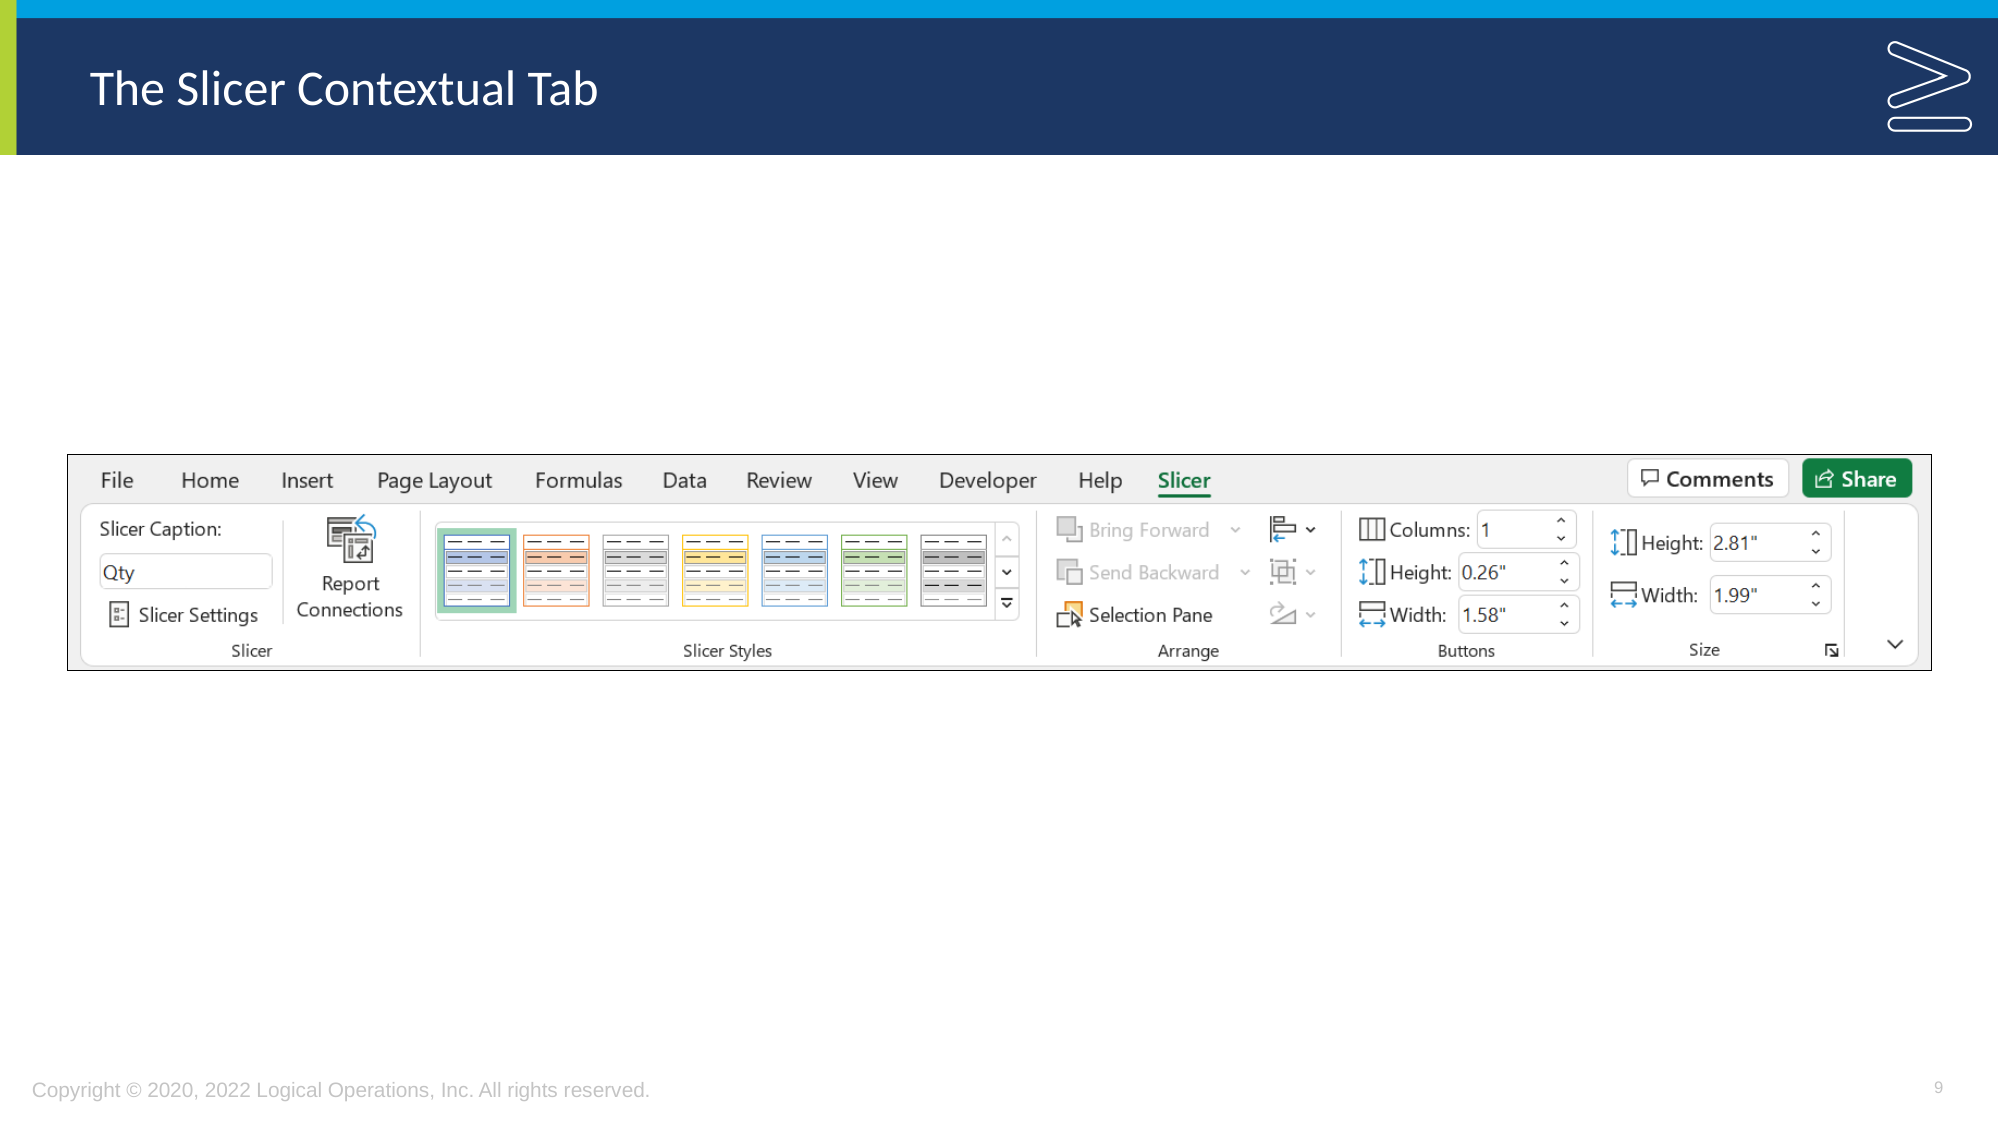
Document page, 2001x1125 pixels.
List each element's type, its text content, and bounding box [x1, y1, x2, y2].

picture [1850, 19, 1998, 155]
picture [67, 453, 1933, 672]
picture [0, 0, 74, 155]
slide_number 9 [1491, 1057, 1959, 1118]
title The Slicer Contextual Tab [74, 16, 1850, 155]
